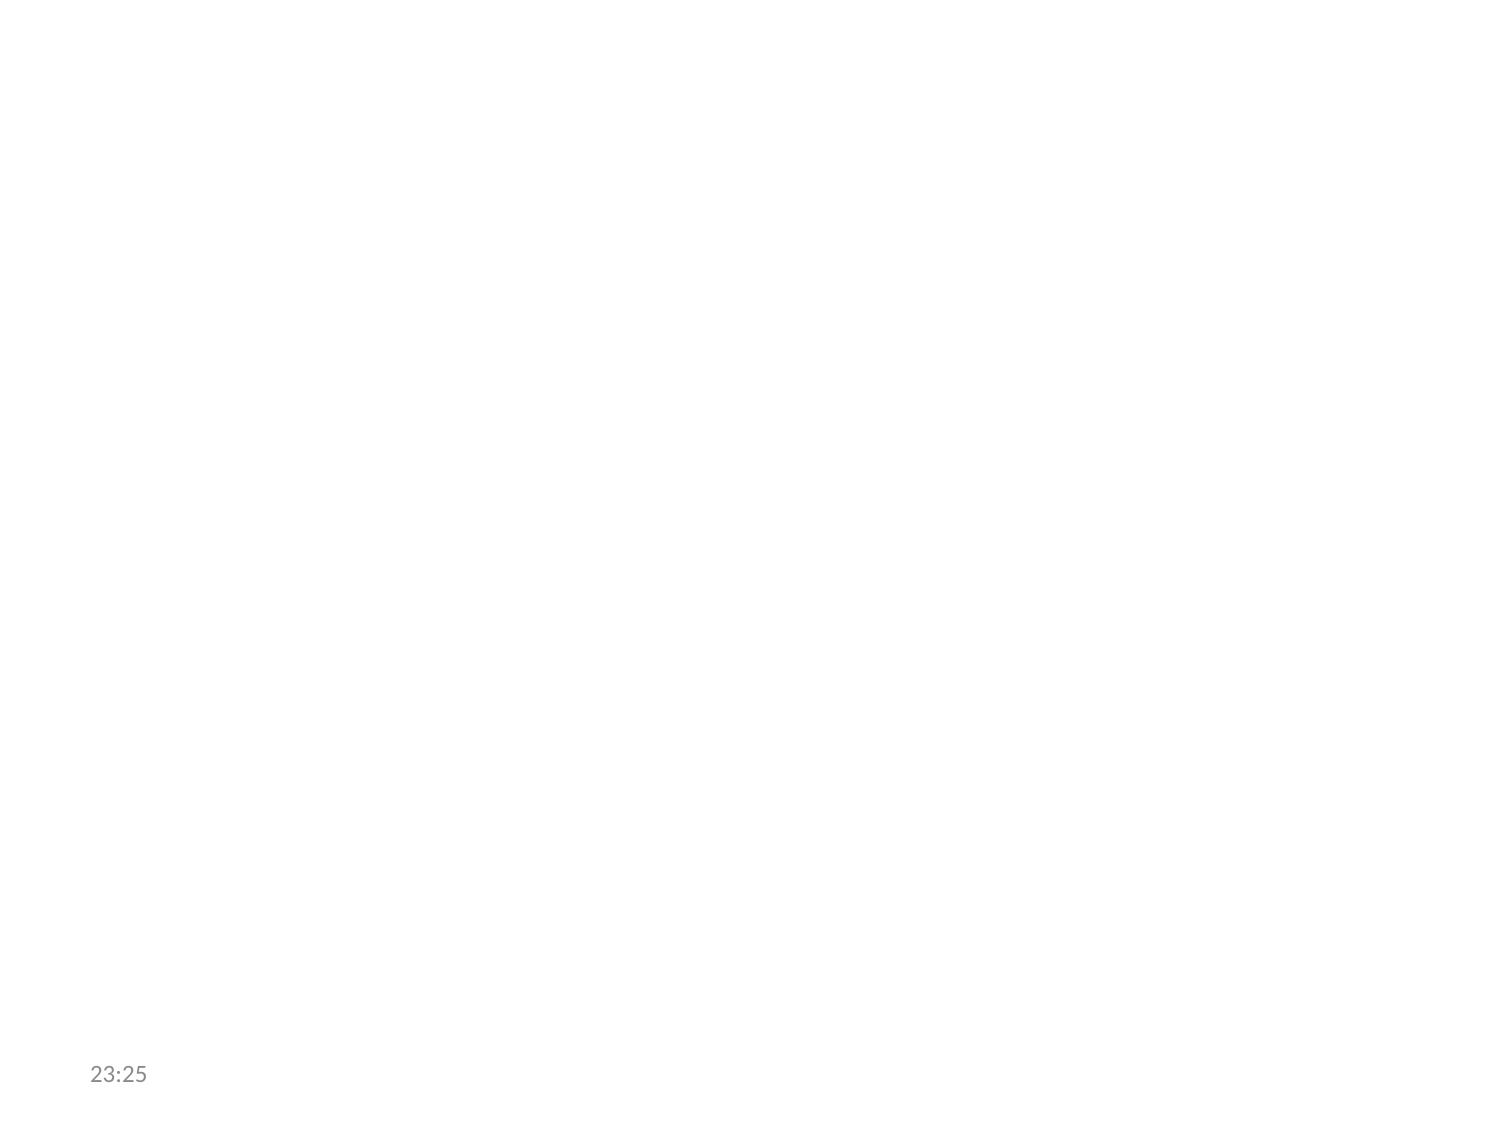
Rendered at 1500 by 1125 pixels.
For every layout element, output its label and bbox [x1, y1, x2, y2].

slide_number [75, 1042, 425, 1103]
